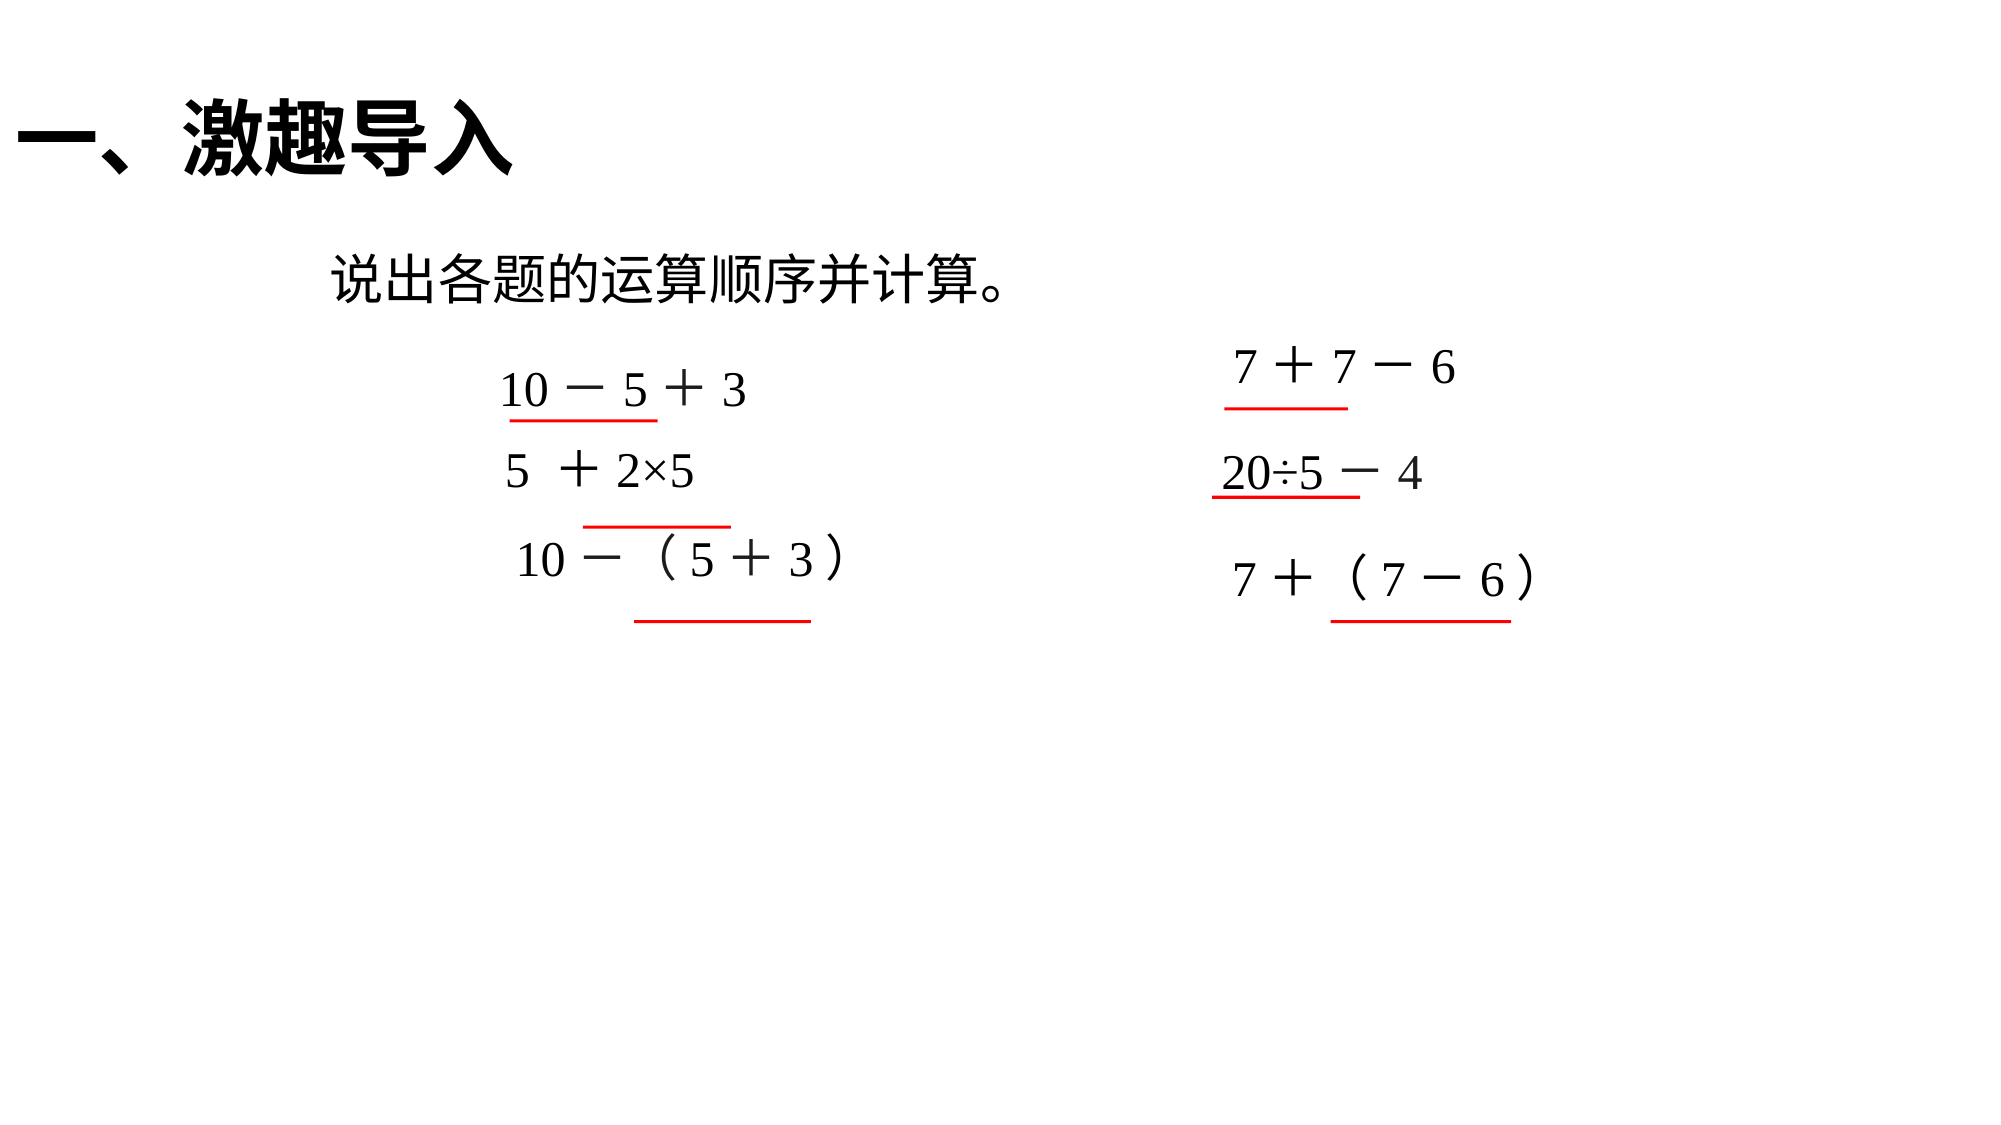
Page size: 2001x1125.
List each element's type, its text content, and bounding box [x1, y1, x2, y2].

text_box 20÷5－4 [1056, 408, 1578, 527]
title 一、激趣导入 [0, 66, 1006, 206]
text_box 10－5＋3 [396, 325, 918, 445]
text_box 7＋（7－6） [1217, 538, 1615, 614]
text_box 说出各题的运算顺序并计算。 [314, 207, 1321, 348]
text_box 7＋7－6 [1118, 326, 1577, 401]
text_box 5 ＋2×5 [440, 401, 971, 594]
text_box 10－（5＋3） [500, 517, 1024, 657]
